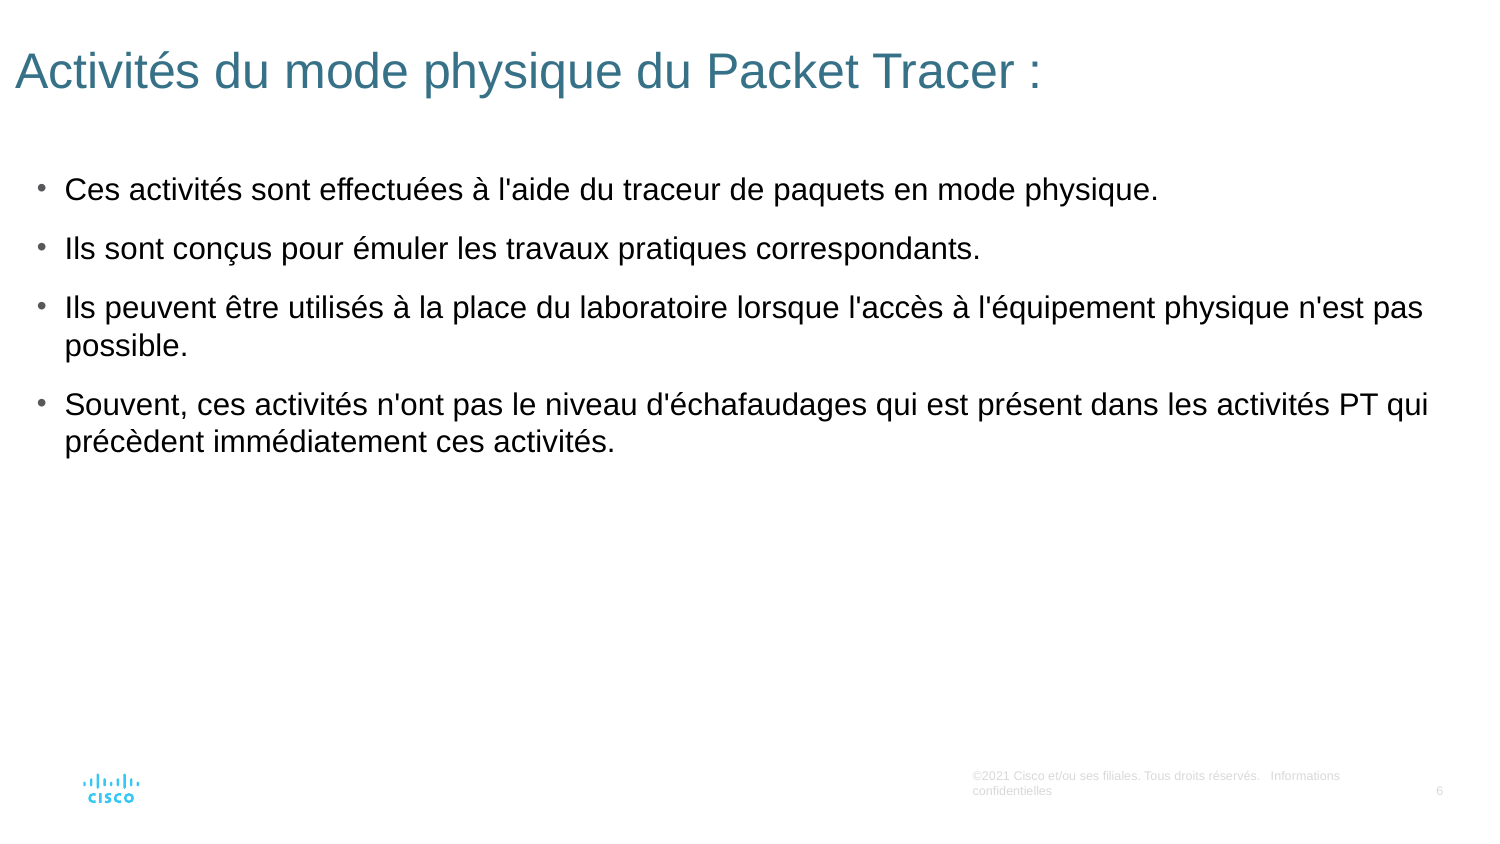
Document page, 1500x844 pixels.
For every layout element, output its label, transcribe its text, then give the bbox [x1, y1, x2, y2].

text_box Ces activités sont effectuées à l'aide du traceur de paquets en mode physique. Ils sont conçus pour émuler les travaux pratiques correspondants. Ils peuvent être utilisés à la place du laboratoire lorsque l'accès à l'équipement physique n'est pas possible. Souvent, ces activités n'ont pas le niveau d'échafaudages qui est présent dans les activités PT qui précèdent immédiatement ces activités. [21, 161, 1479, 759]
title Activités du mode physique du Packet Tracer : [0, 6, 1500, 131]
